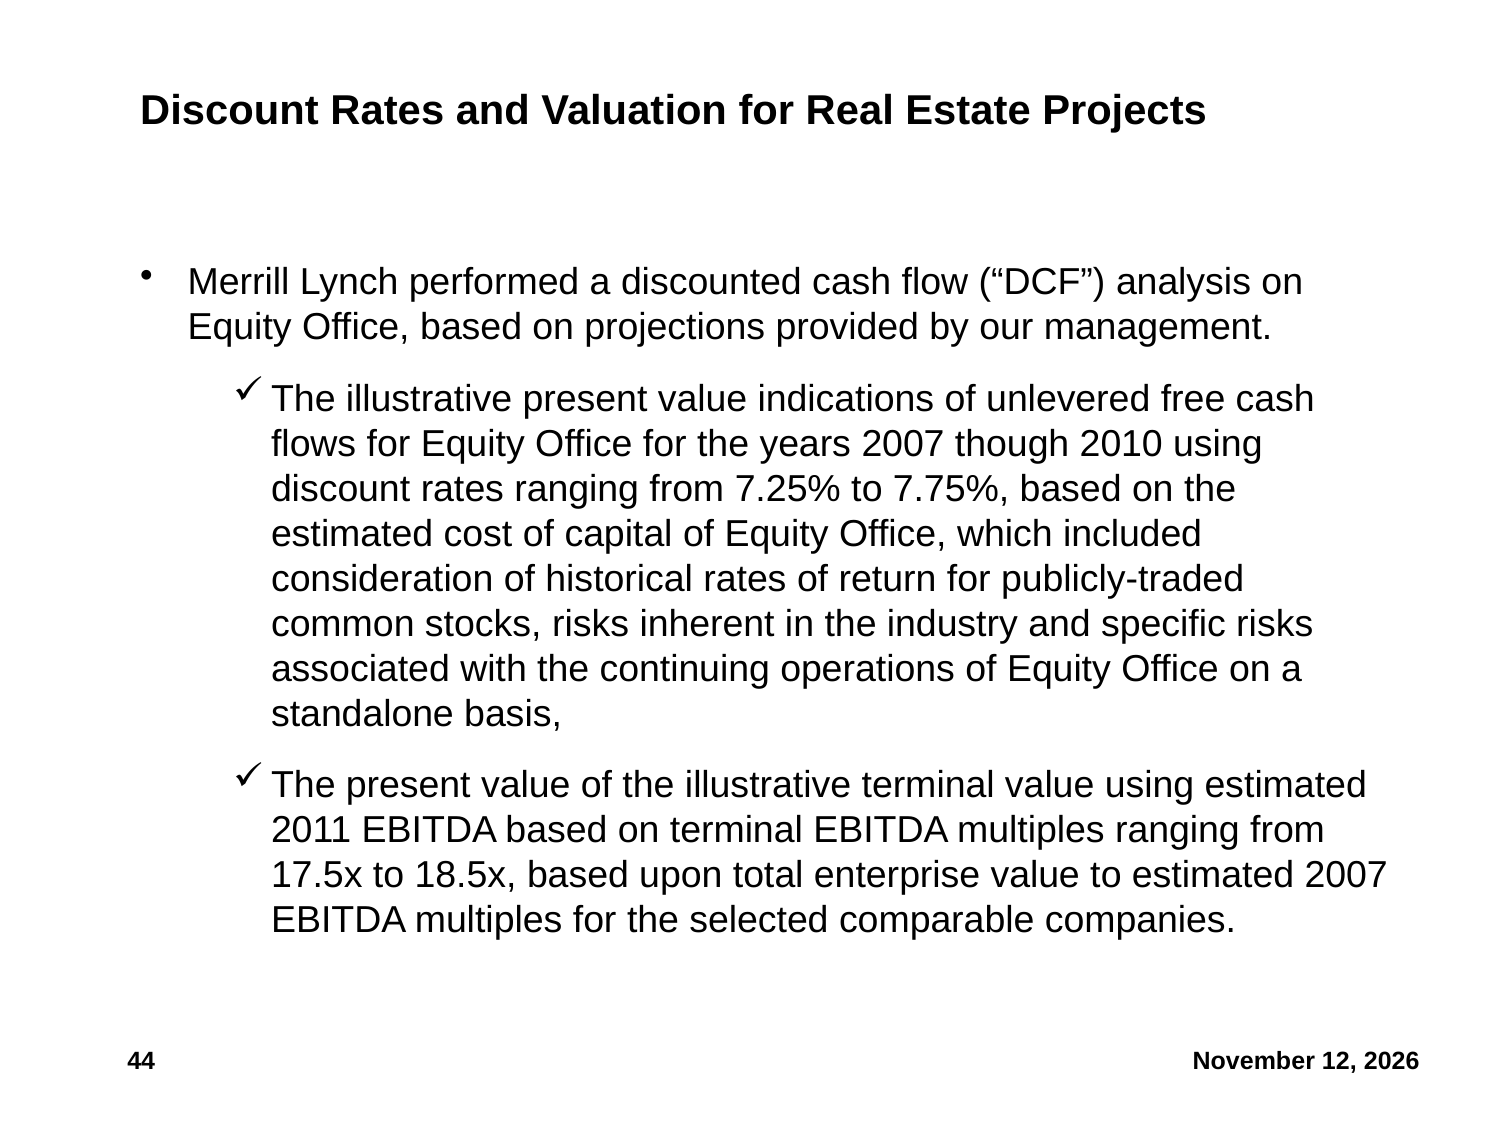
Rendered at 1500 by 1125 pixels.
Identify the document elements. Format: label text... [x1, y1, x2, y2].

list Merrill Lynch performed a discounted cash flow (“DCF”) analysis on Equity Office, based on projections provided by our management. The illustrative present value indications of unlevered free cash flows for Equity Office for the years 2007 though 2010 using discount rates ranging from 7.25% to 7.75%, based on the estimated cost of capital of Equity Office, which included consideration of historical rates of return for publicly-traded common stocks, risks inherent in the industry and specific risks associated with the continuing operations of Equity Office on a standalone basis, The present value of the illustrative terminal value using estimated 2011 EBITDA based on terminal EBITDA multiples ranging from 17.5x to 18.5x, based upon total enterprise value to estimated 2007 EBITDA multiples for the selected comparable companies. [124, 249, 1413, 1001]
title Discount Rates and Valuation for Real Estate Projects [124, 74, 1376, 226]
